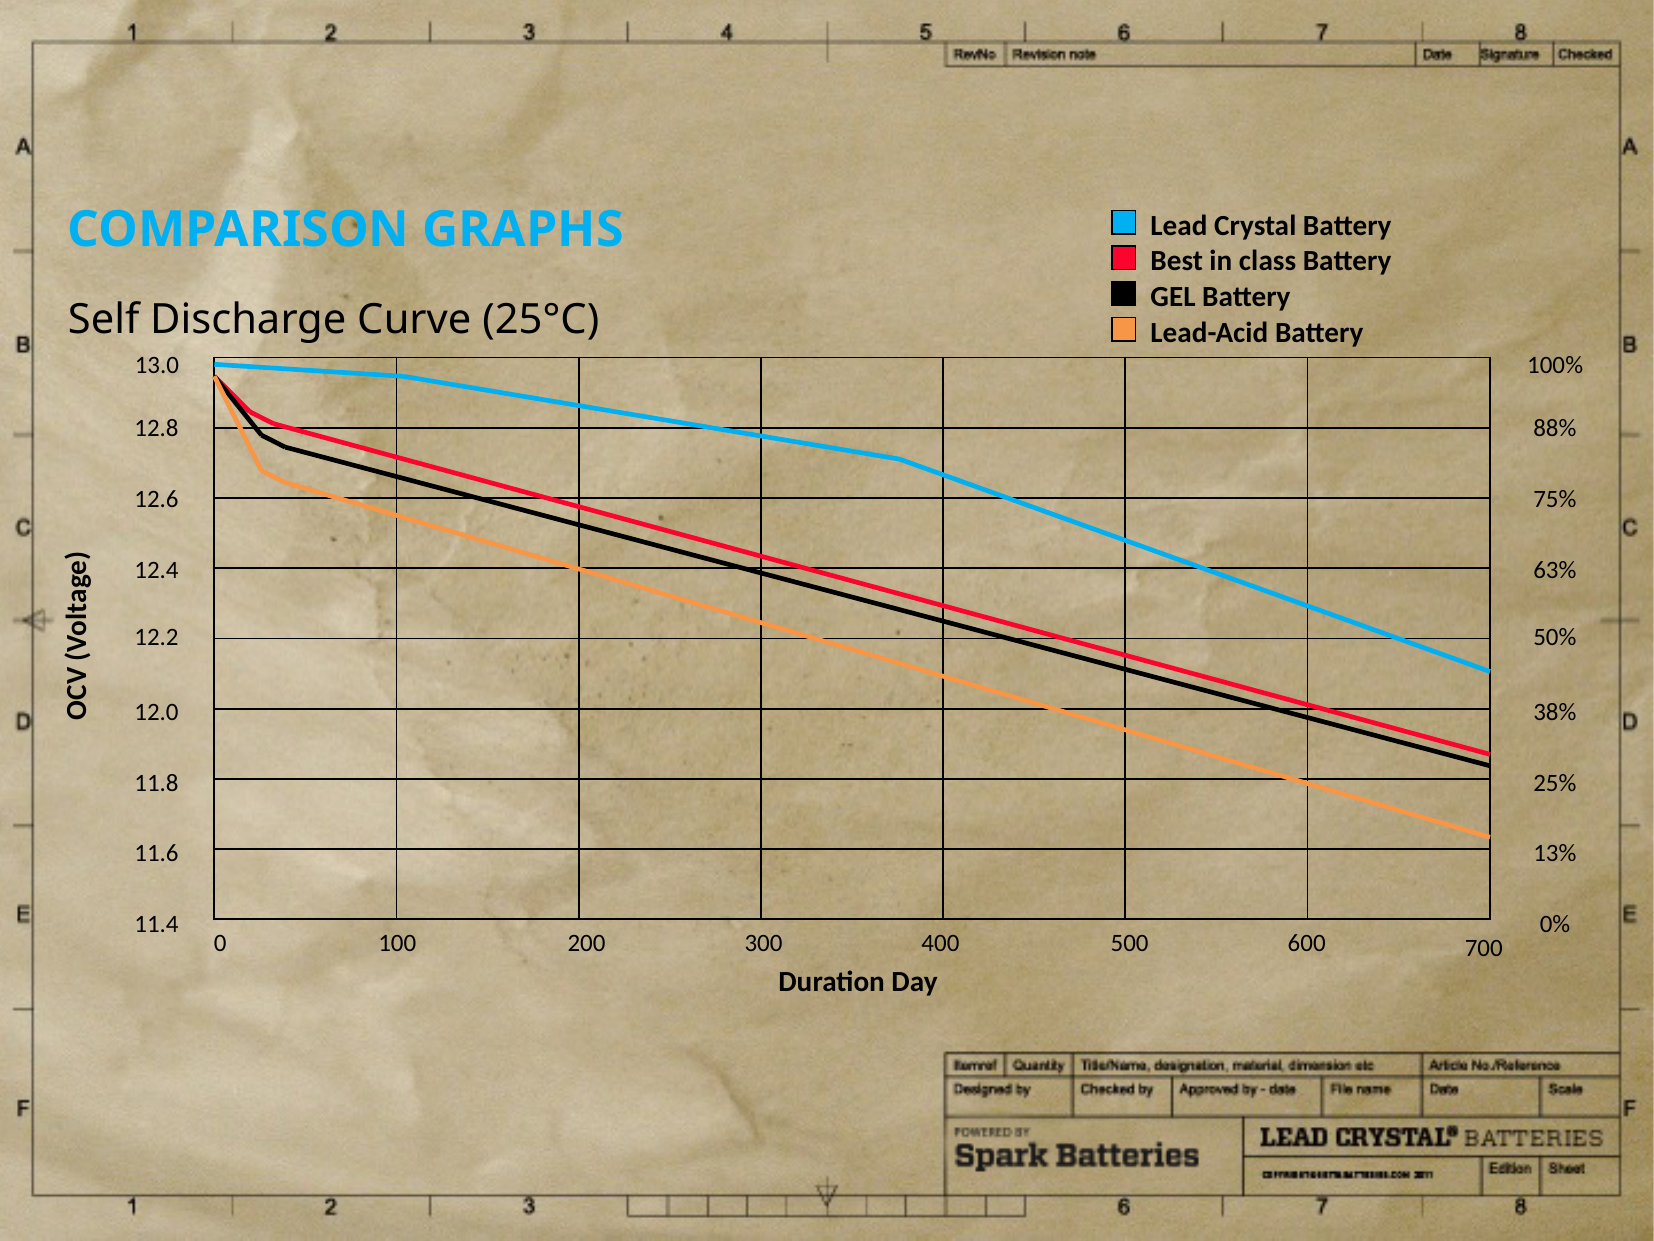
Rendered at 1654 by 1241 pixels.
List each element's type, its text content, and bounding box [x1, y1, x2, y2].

text_box Best in class Battery [1135, 234, 1514, 269]
table_cell [762, 639, 942, 708]
text_box [1112, 317, 1135, 341]
table_cell [397, 850, 578, 918]
table_cell [397, 710, 578, 778]
text_box 12.0 [119, 687, 203, 733]
table_cell [215, 569, 396, 638]
text_box 38% [1501, 687, 1609, 733]
table_cell [762, 499, 942, 567]
text_box 88% [1501, 404, 1609, 450]
table_cell [1126, 639, 1307, 708]
table_header [215, 358, 396, 427]
text_box 12.2 [119, 612, 203, 658]
table_header [580, 358, 760, 427]
text_box 13% [1501, 829, 1609, 875]
table_cell [397, 780, 578, 848]
text_box 13.0 [120, 340, 203, 386]
table_cell [215, 710, 396, 778]
table_header [397, 358, 578, 427]
text_box 600 [1265, 919, 1349, 965]
table_header [1308, 358, 1489, 427]
text_box 100% [1502, 340, 1609, 386]
text_box 12.8 [119, 404, 203, 450]
table_cell [944, 499, 1124, 567]
table_header [1126, 358, 1307, 427]
text_box Lead-Acid Battery [1135, 305, 1514, 356]
table_cell [762, 429, 942, 497]
table_cell [580, 780, 760, 848]
text_box 12.6 [119, 475, 203, 520]
text_box Lead Crystal Battery [1135, 198, 1514, 234]
table_cell [1126, 850, 1307, 918]
table_cell [215, 780, 396, 848]
text_box [1112, 246, 1135, 270]
table_cell [762, 569, 942, 638]
table_cell [580, 429, 760, 497]
table_cell [944, 780, 1124, 848]
table_cell [944, 429, 1124, 497]
text_box 11.8 [119, 758, 203, 804]
text_box 63% [1501, 546, 1609, 591]
text_box Duration Day [745, 954, 971, 1005]
table_cell [1308, 499, 1489, 567]
table_header [944, 358, 1124, 427]
table_cell [397, 499, 578, 567]
table_cell [580, 499, 760, 567]
table_cell [1126, 710, 1307, 778]
table_cell [397, 639, 578, 708]
table_cell [580, 639, 760, 708]
text_box 400 [899, 919, 982, 965]
text_box 500 [1088, 919, 1172, 965]
table_header [762, 358, 942, 427]
table_cell [1308, 569, 1489, 638]
text_box COMPARISON GRAPHS Self Discharge Curve (25°C) [53, 178, 1554, 329]
text_box 50% [1501, 612, 1609, 658]
table_cell [944, 639, 1124, 708]
table_cell [397, 429, 578, 497]
text_box 75% [1501, 475, 1609, 520]
table_cell [1308, 639, 1489, 708]
table_cell [580, 850, 760, 918]
picture [0, 0, 1654, 1241]
text_box 200 [545, 919, 628, 965]
table_cell [215, 850, 396, 918]
text_box OCV (Voltage) [49, 506, 100, 766]
text_box 0 [178, 919, 262, 965]
text_box 25% [1501, 758, 1609, 804]
table_cell [944, 850, 1124, 918]
table_cell [1126, 780, 1307, 848]
table_cell [1308, 850, 1489, 918]
table_cell [215, 429, 396, 497]
table_cell [215, 639, 396, 708]
table_cell [762, 780, 942, 848]
table_cell [215, 499, 396, 567]
text_box 700 [1442, 923, 1526, 969]
table_cell [580, 569, 760, 638]
table_cell [1308, 710, 1489, 778]
text_box [1112, 282, 1135, 306]
text_box [1112, 210, 1135, 235]
text_box 11.4 [119, 900, 203, 945]
table_cell [1308, 429, 1489, 497]
text_box 100 [356, 919, 439, 965]
text_box 11.6 [119, 829, 203, 875]
table_cell [762, 850, 942, 918]
text_box GEL Battery [1135, 269, 1514, 305]
table_cell [1126, 429, 1307, 497]
table_cell [397, 569, 578, 638]
text_box 0% [1501, 900, 1609, 945]
table_cell [762, 710, 942, 778]
table_cell [1308, 780, 1489, 848]
table_cell [580, 710, 760, 778]
table_cell [944, 710, 1124, 778]
text_box 12.4 [119, 546, 203, 591]
text_box 300 [722, 919, 805, 965]
table_cell [1126, 569, 1307, 638]
table_cell [1126, 499, 1307, 567]
table_cell [944, 569, 1124, 638]
